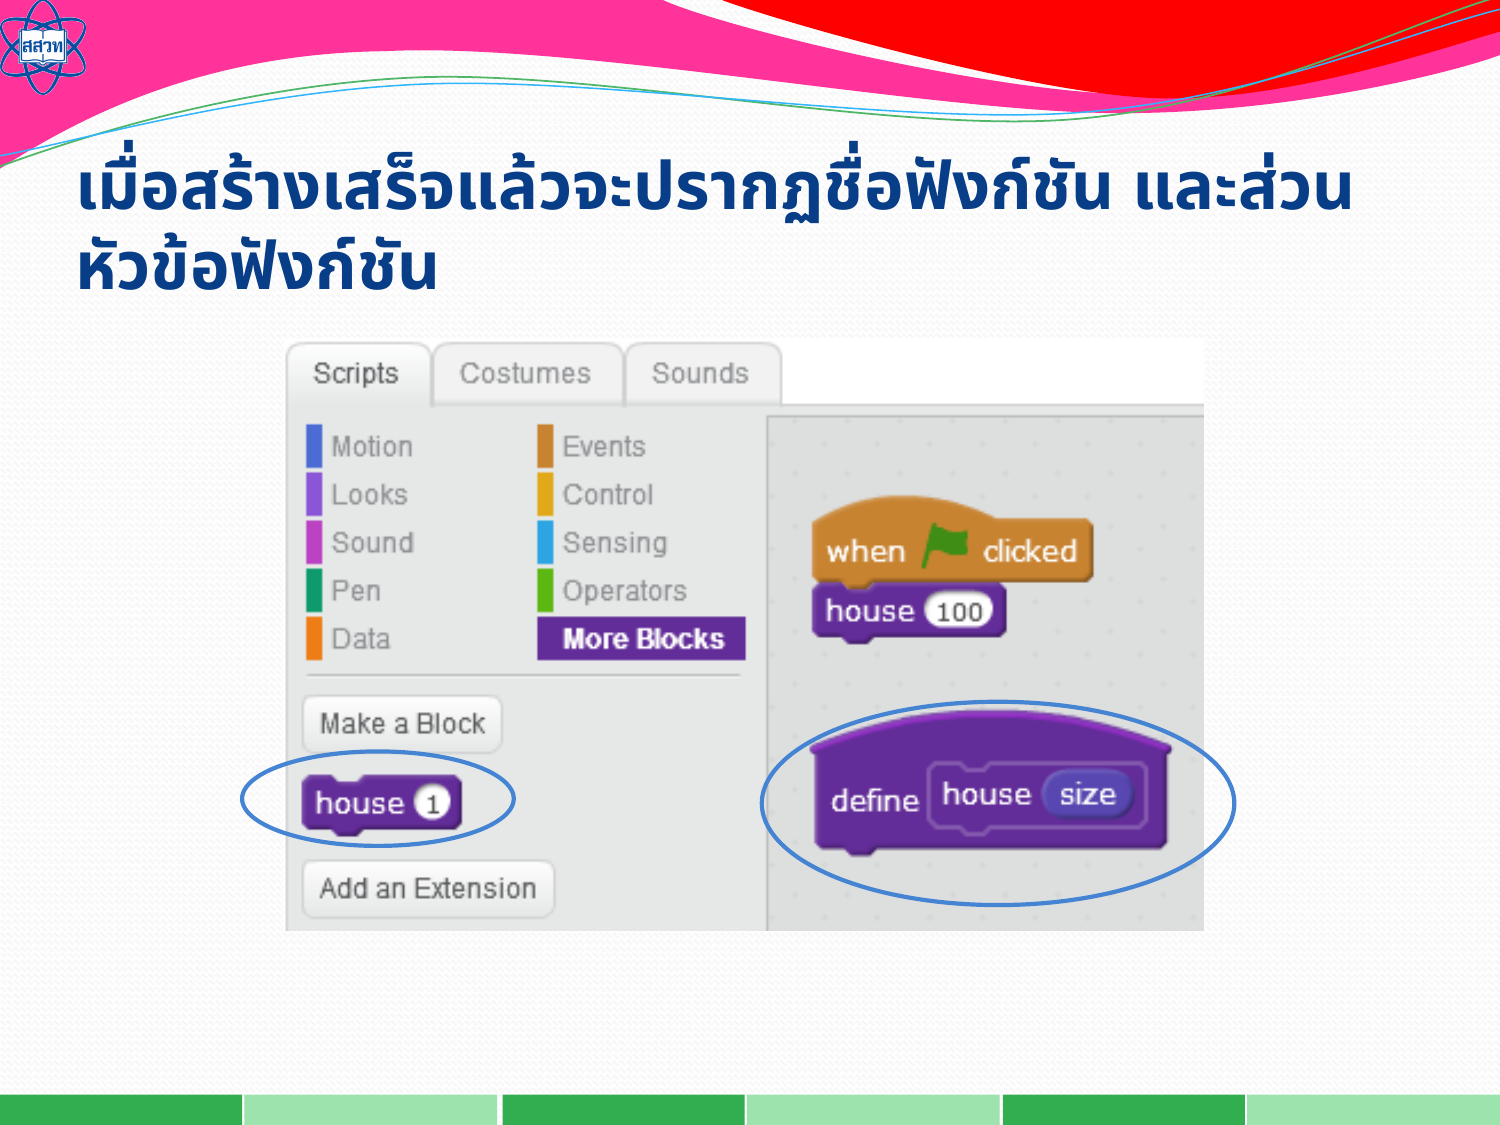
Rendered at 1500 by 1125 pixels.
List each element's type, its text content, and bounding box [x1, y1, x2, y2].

text_box [1210, 755, 1237, 852]
picture [283, 337, 1205, 931]
title เมื่อสร้างเสร็จแล้วจะปรากฏชื่อฟังก์ชัน และส่วนหัวข้อฟังก์ชัน [75, 115, 1425, 303]
text_box [239, 765, 276, 833]
picture [0, 0, 86, 95]
